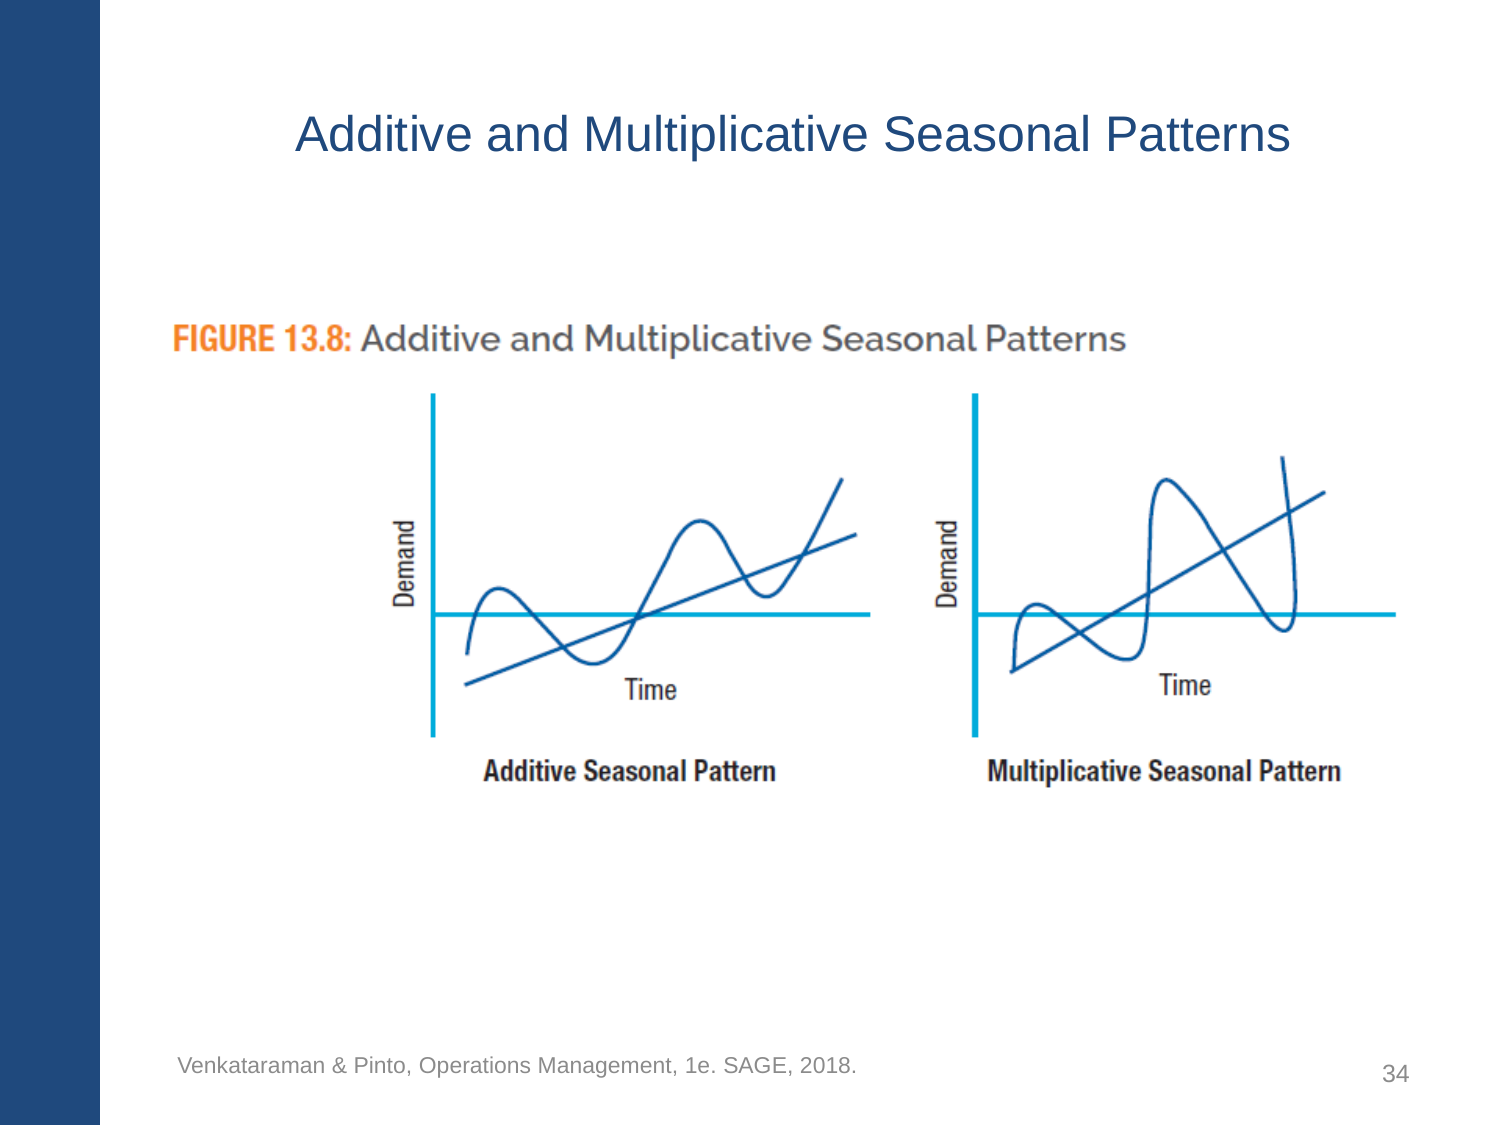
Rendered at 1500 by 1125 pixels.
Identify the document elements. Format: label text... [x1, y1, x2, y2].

picture [162, 291, 1429, 834]
title Additive and Multiplicative Seasonal Patterns [162, 37, 1425, 225]
footer Venkataraman & Pinto, Operations Management, 1e. SAGE, 2018. [162, 1042, 1313, 1103]
slide_number 34 [1350, 1042, 1425, 1103]
